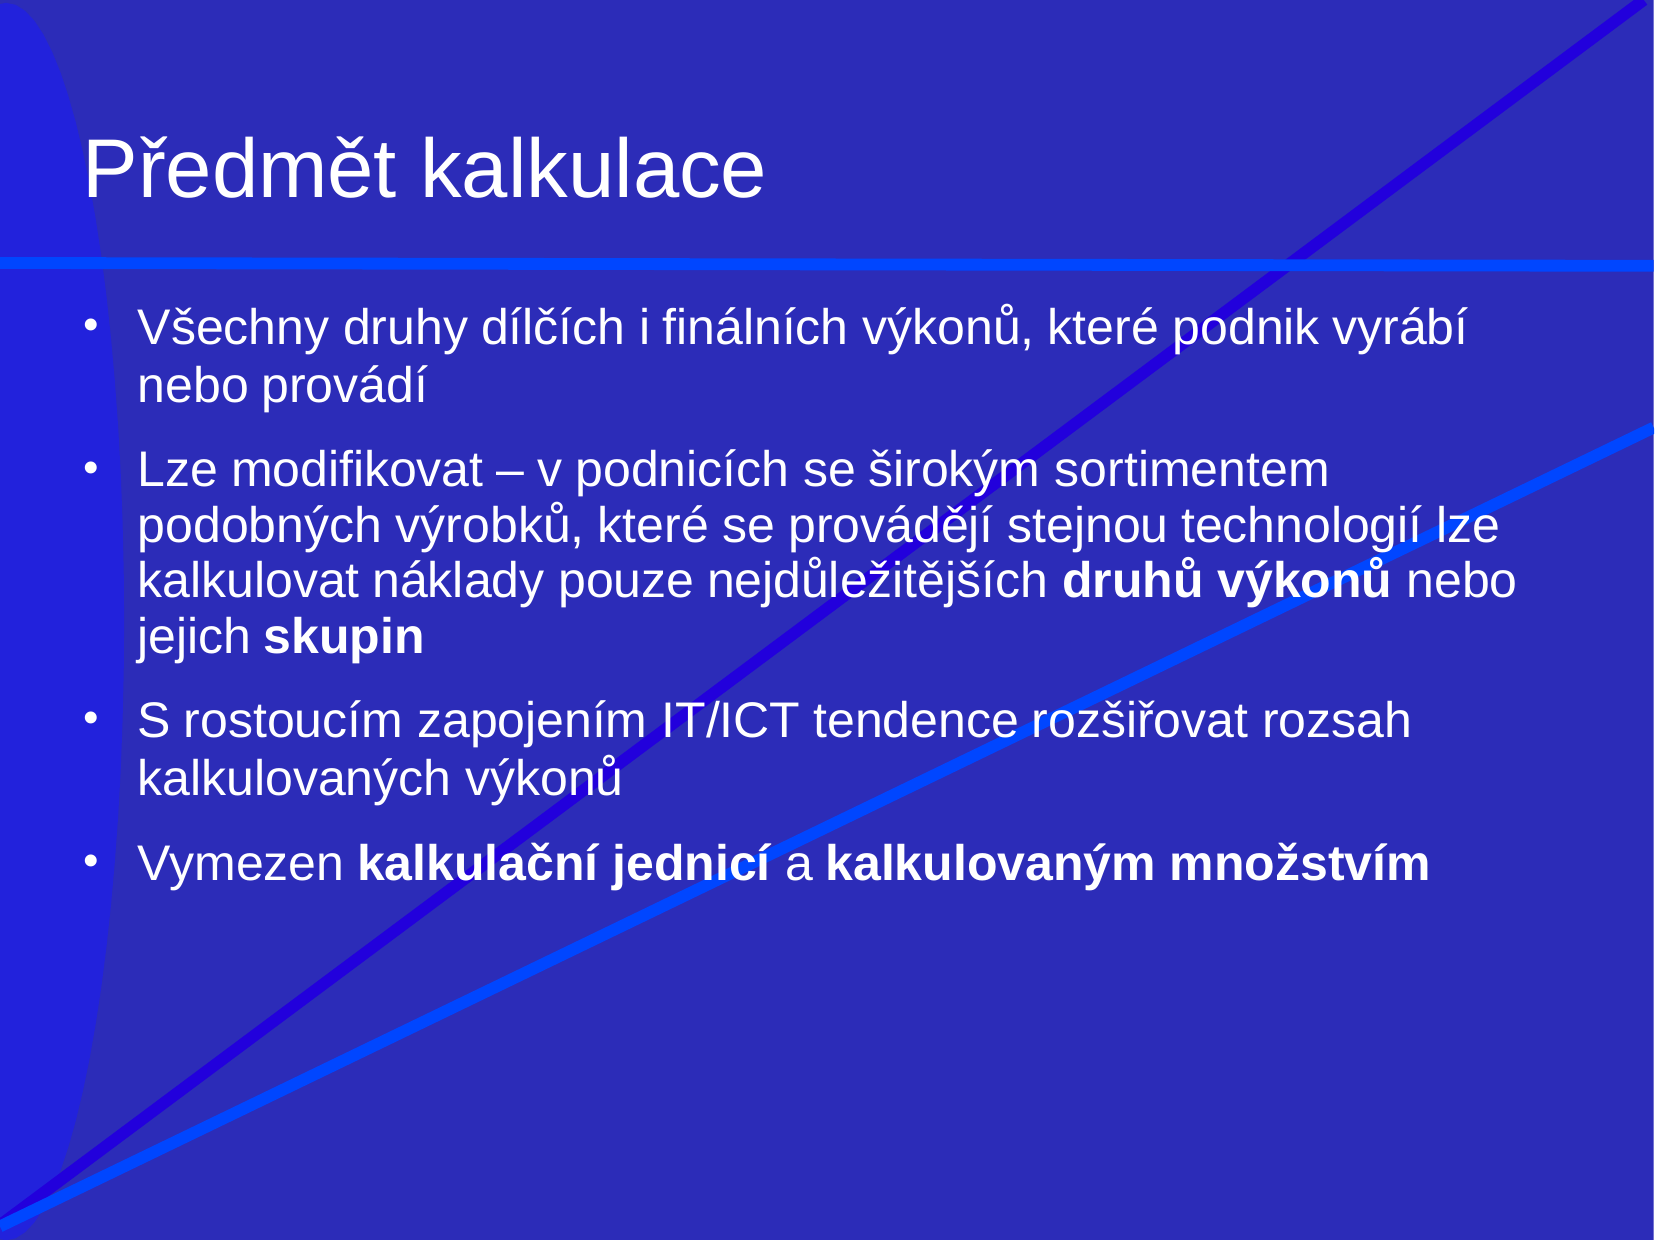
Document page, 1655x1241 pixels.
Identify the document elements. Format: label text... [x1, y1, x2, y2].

title Předmět kalkulace [80, 69, 1574, 321]
text_box Všechny druhy dílčích i finálních výkonů, které podnik vyrábí nebo provádí Lze modifikovat – v podnicích se širokým sortimentem podobných výrobků, které se provádějí stejnou technologií lze kalkulovat náklady pouze nejdůležitějších druhů výkonů nebo jejich skupin S rostoucím zapojením IT/ICT tendence rozšiřovat rozsah kalkulovaných výkonů Vymezen kalkulační jednicí a kalkulovaným množstvím [80, 296, 1525, 891]
